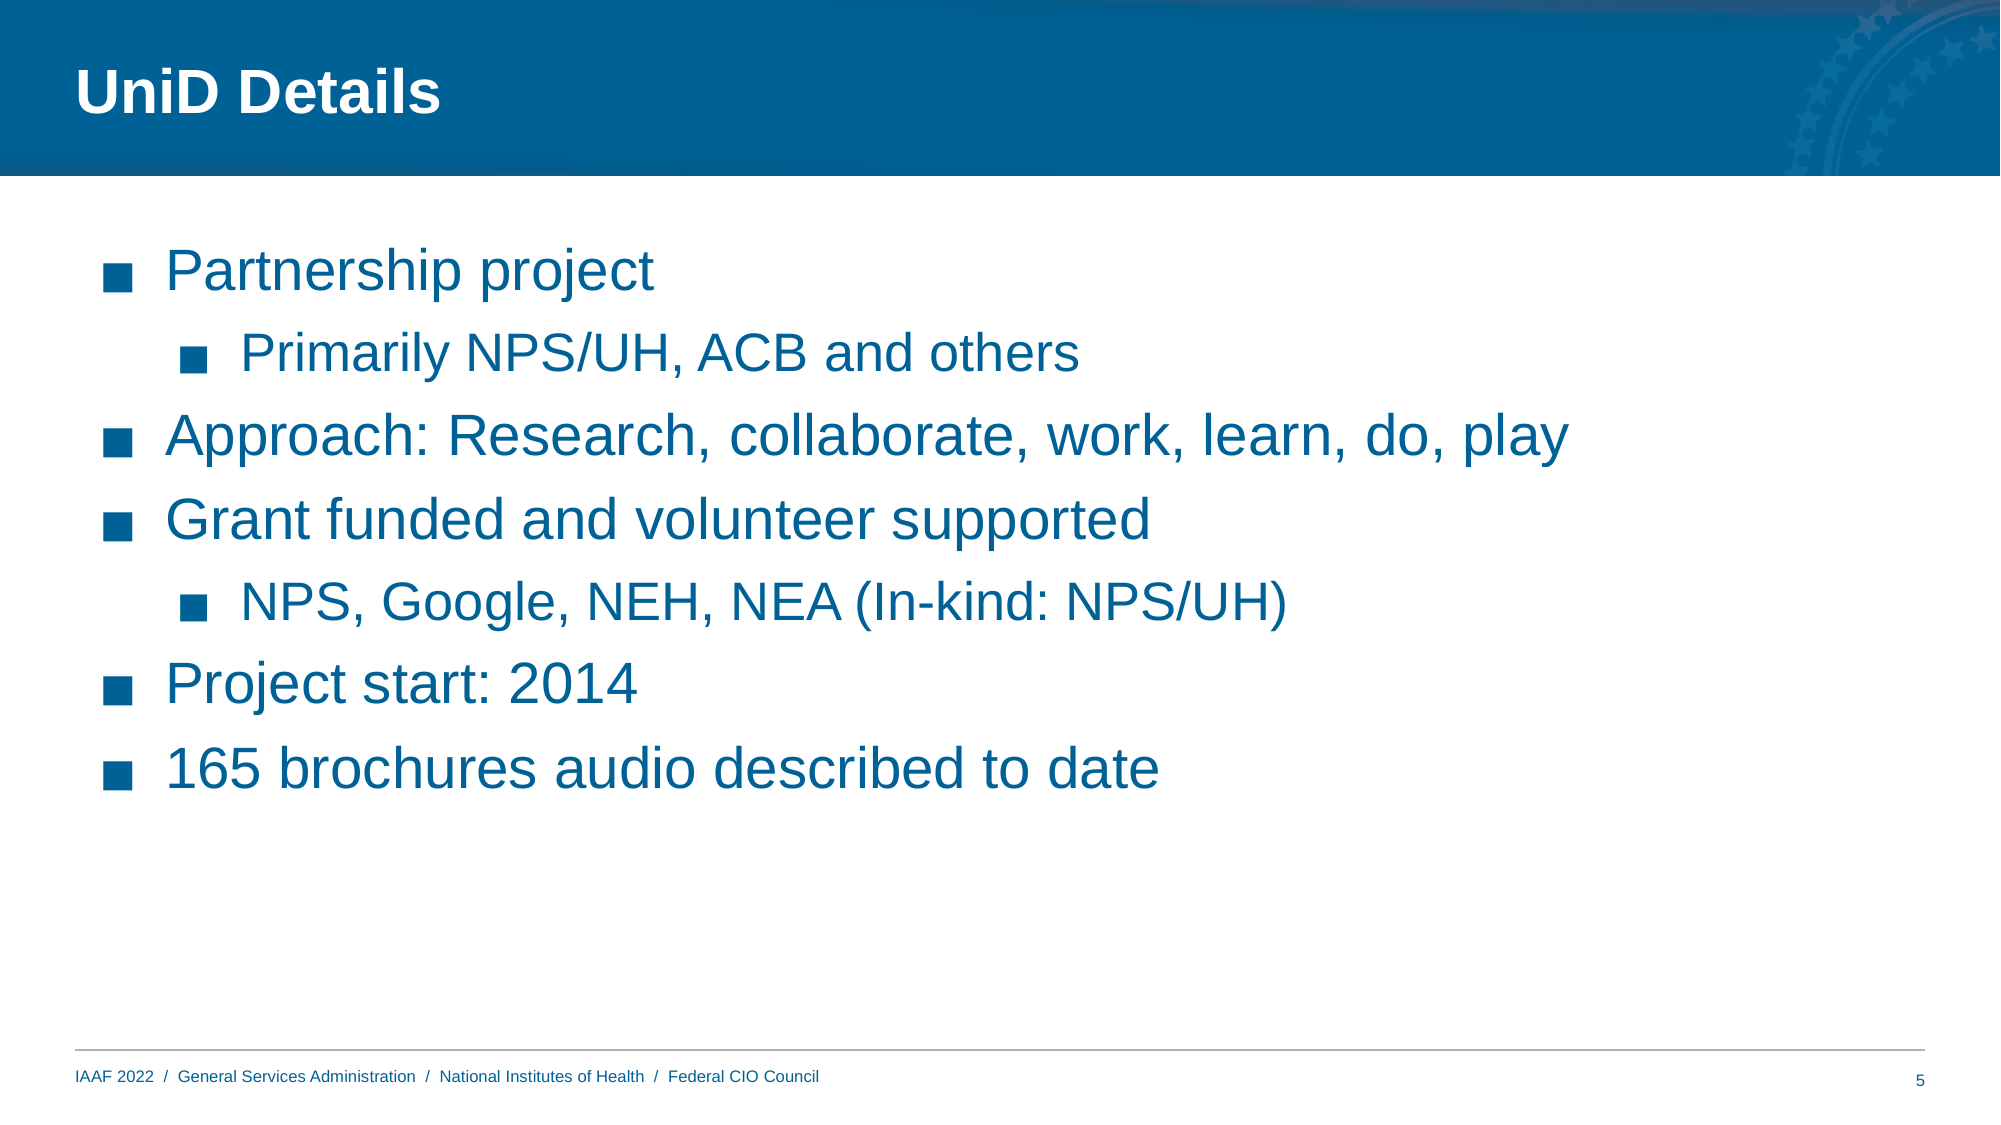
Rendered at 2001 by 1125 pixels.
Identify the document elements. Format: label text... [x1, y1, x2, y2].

picture [0, 0, 2000, 176]
slide_number 5 [1880, 1065, 1925, 1095]
list Partnership project Primarily NPS/UH, ACB and others Approach: Research, collaborate, work, learn, do, play Grant funded and volunteer supported NPS, Google, NEH, NEA (In-kind: NPS/UH) Project start: 2014 165 brochures audio described to date [75, 224, 1925, 1035]
picture [0, 168, 666, 176]
title UniD Details [75, 52, 1800, 128]
